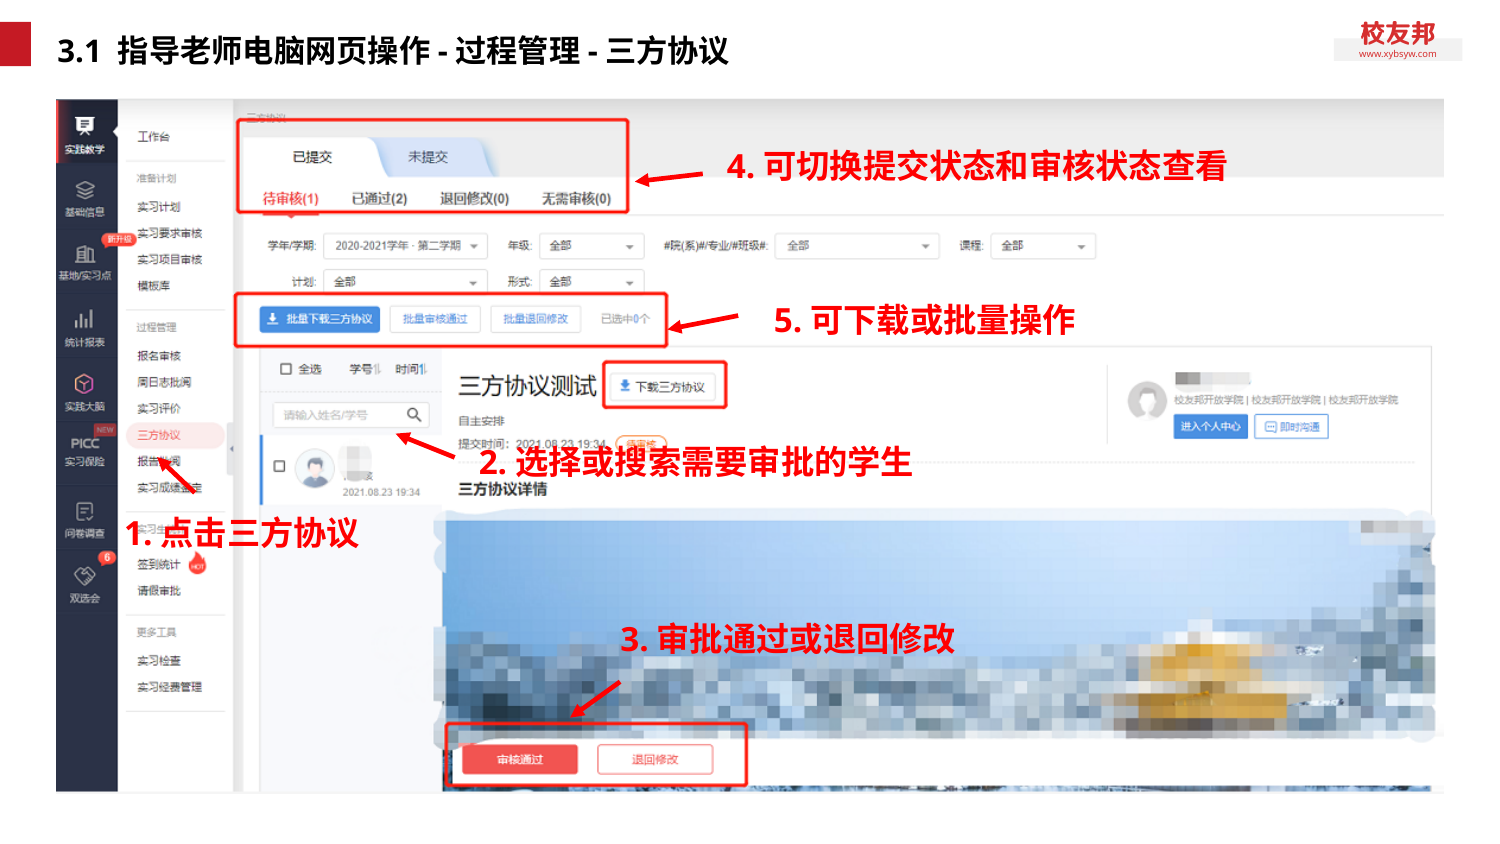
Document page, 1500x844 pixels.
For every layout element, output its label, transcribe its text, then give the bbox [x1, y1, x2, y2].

picture [56, 98, 1444, 794]
picture [1361, 21, 1435, 45]
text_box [157, 457, 195, 493]
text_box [667, 315, 739, 330]
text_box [395, 433, 455, 458]
title 3.1 指导老师电脑网页操作-过程管理-三方协议 [42, 11, 939, 77]
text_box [570, 681, 621, 718]
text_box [634, 173, 703, 182]
